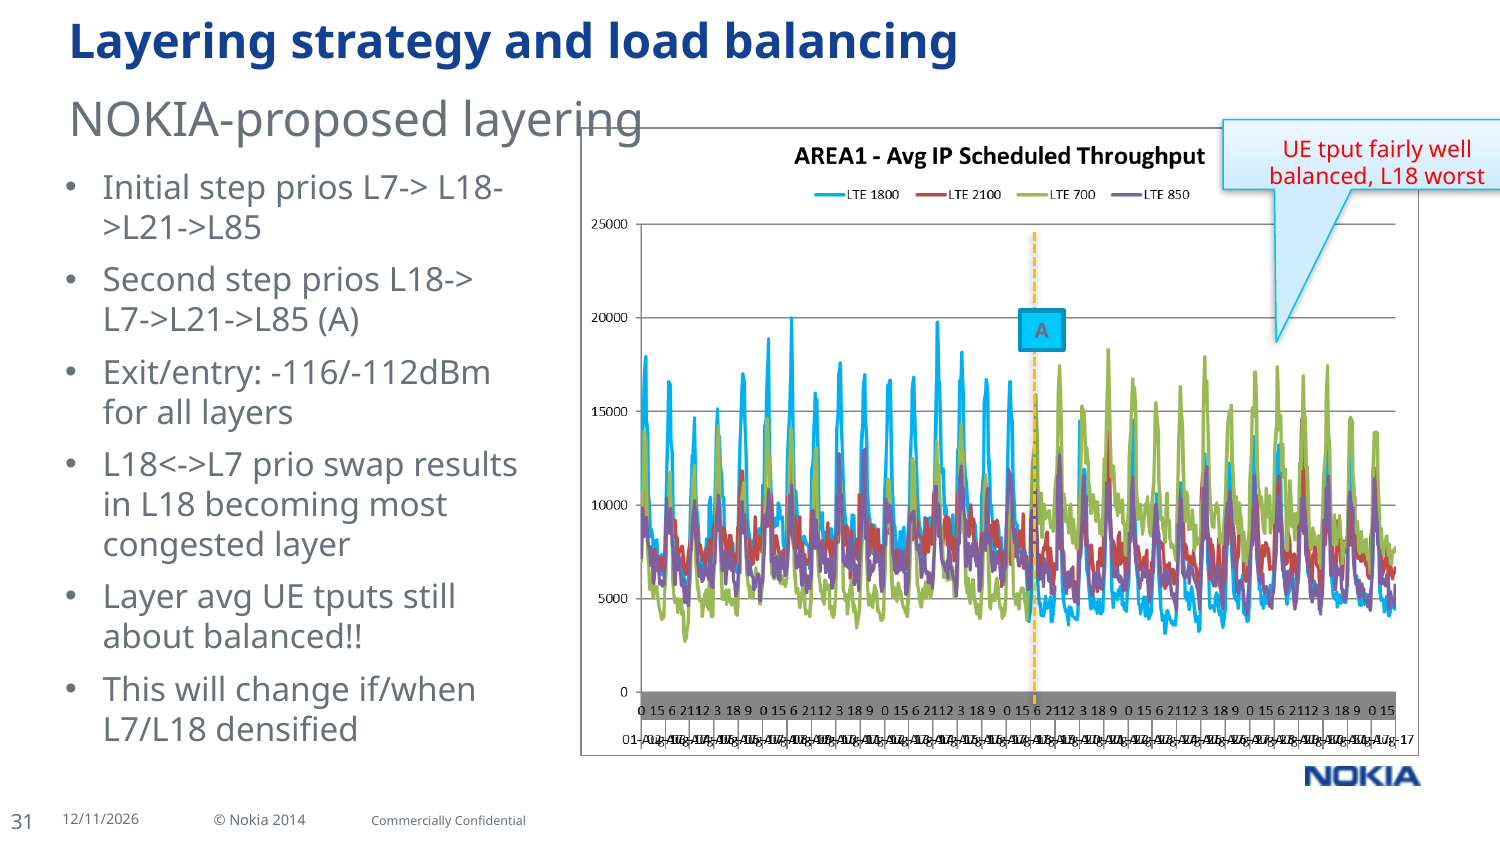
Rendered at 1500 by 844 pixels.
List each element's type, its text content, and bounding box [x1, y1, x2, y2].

list NOKIA-proposed layering [68, 87, 1419, 138]
title Layering strategy and load balancing [68, 10, 1419, 63]
picture [1305, 766, 1421, 786]
text_box Initial step prios L7-> L18->L21->L85 Second step prios L18-> L7->L21->L85 (A) Exit/entry: -116/-112dBm for all layers L18<->L7 prio swap results in L18 becoming most congested layer Layer avg UE tputs still about balanced!! This will change if/when L7/L18 densified [50, 158, 545, 702]
picture [580, 126, 1419, 756]
text_box UE tput fairly well balanced, L18 worst [1222, 118, 1500, 191]
picture [1225, 126, 1419, 333]
